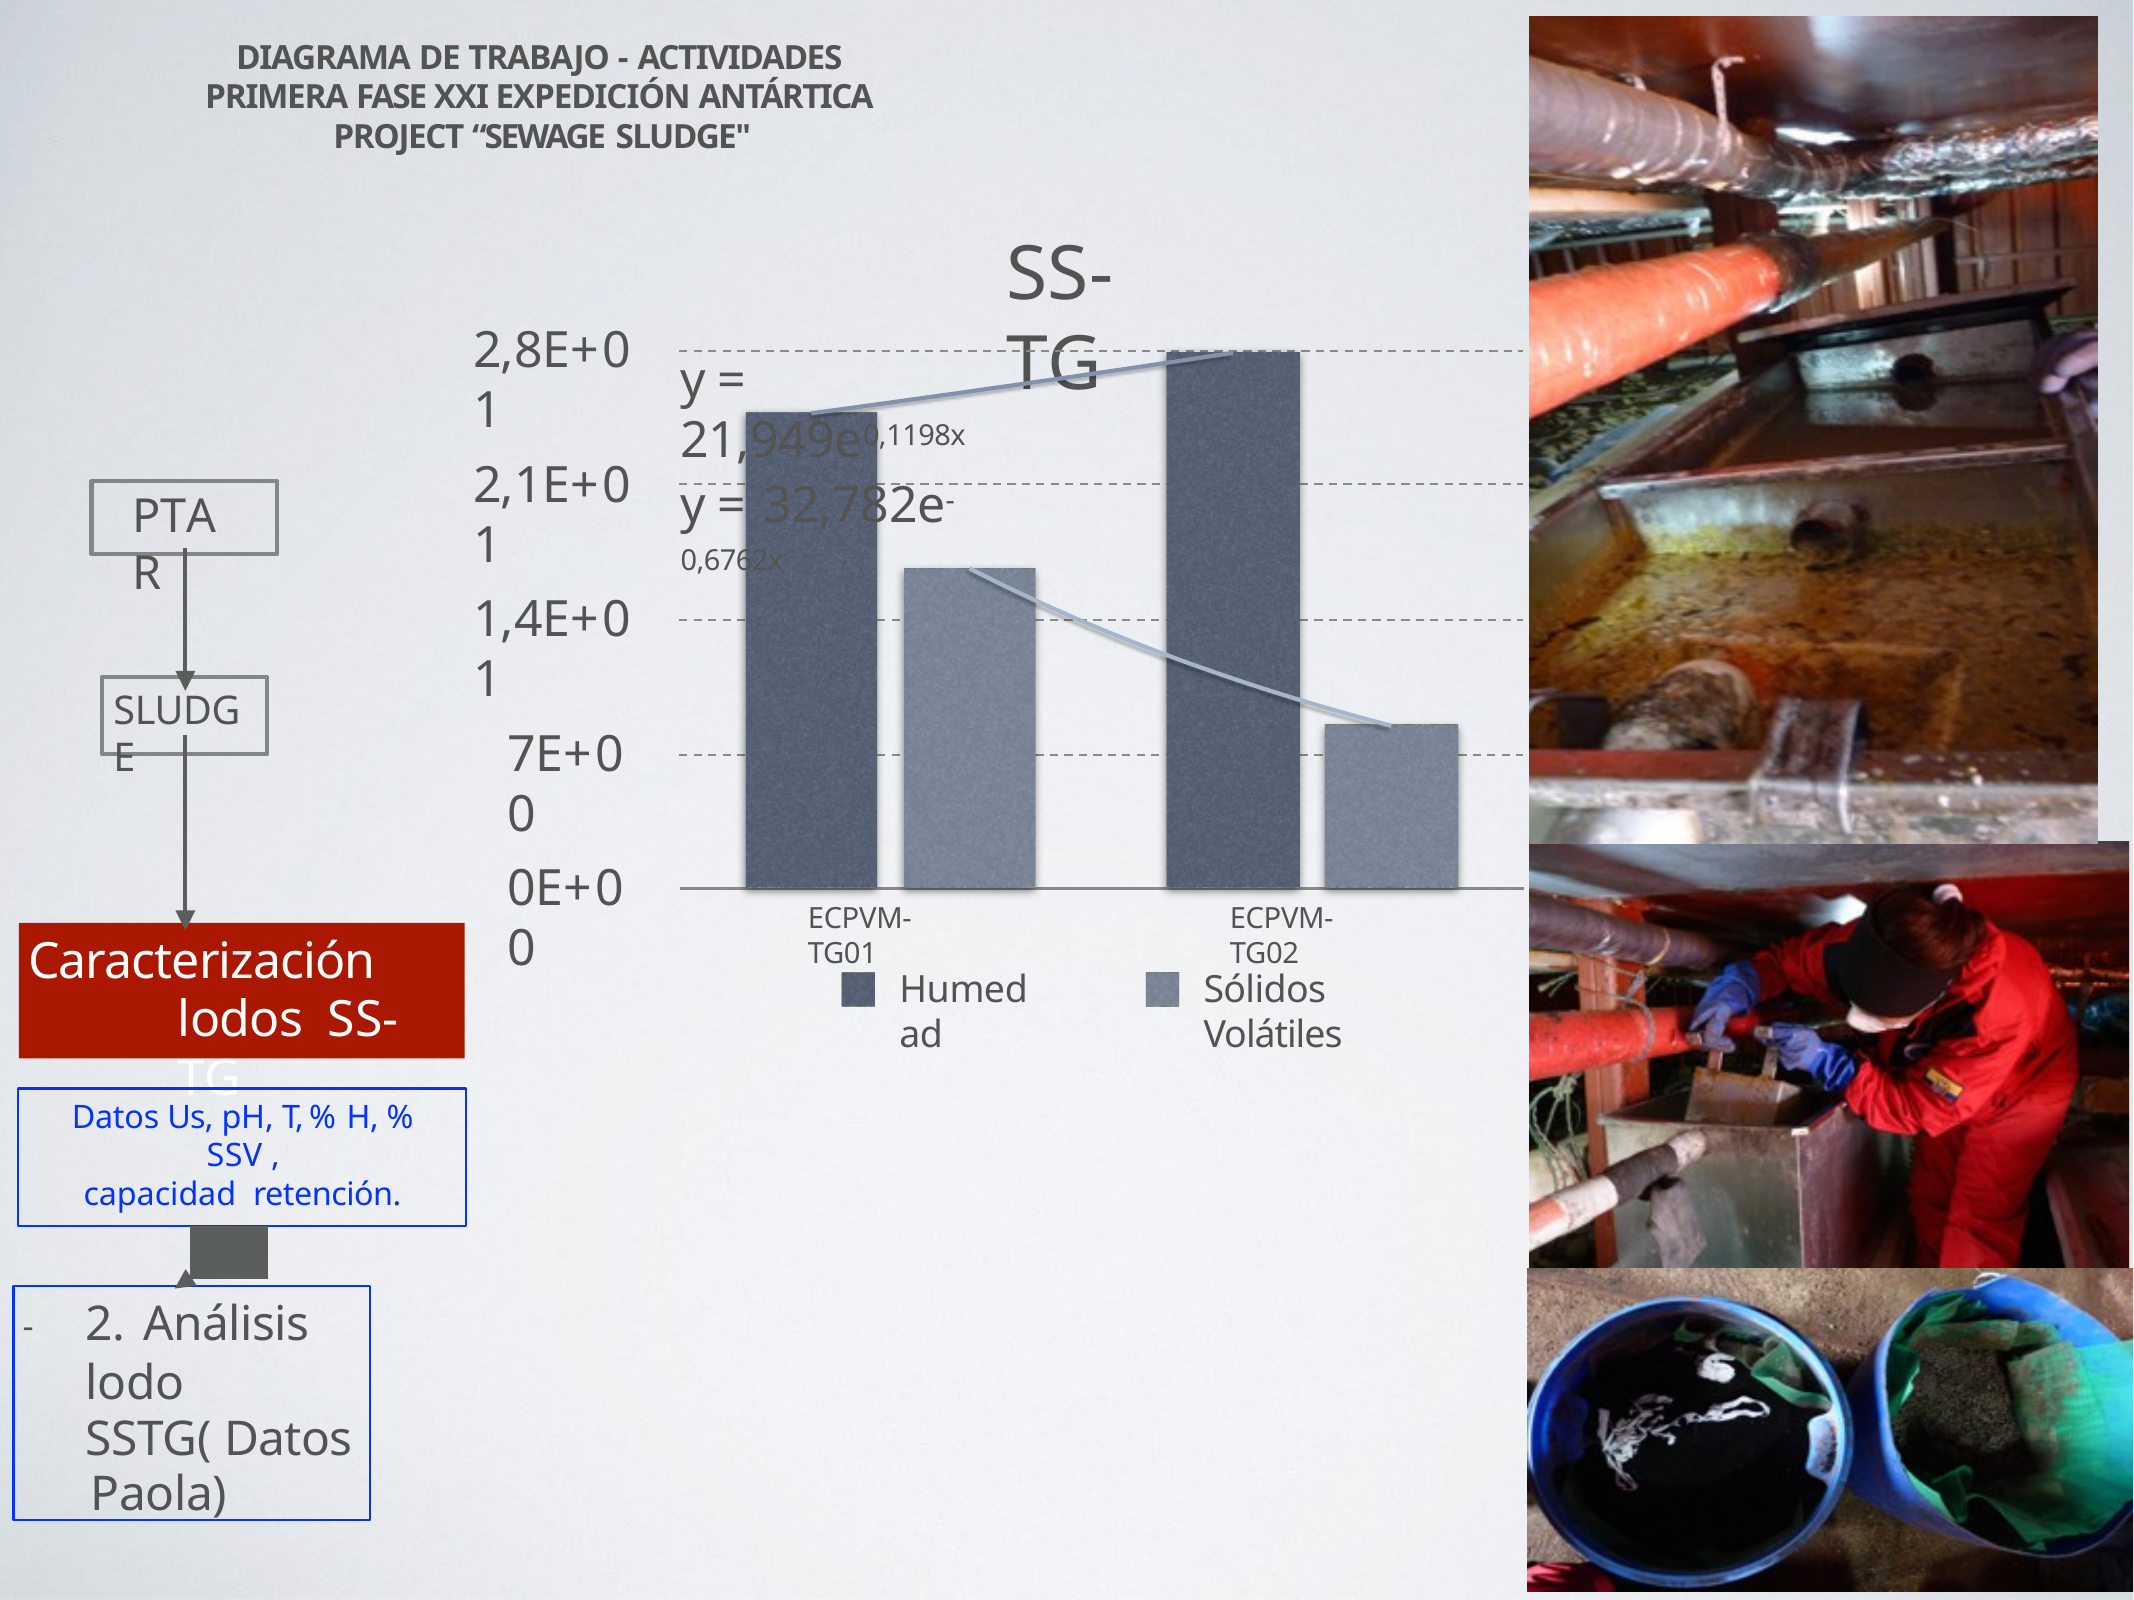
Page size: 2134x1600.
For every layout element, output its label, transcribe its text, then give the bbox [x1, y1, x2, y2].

text_box [745, 468, 878, 472]
text_box [1527, 1268, 2134, 1592]
text_box [841, 972, 875, 1007]
text_box [1324, 724, 1459, 888]
text_box [1019, 593, 1392, 726]
text_box [175, 670, 196, 691]
text_box [187, 922, 465, 1059]
text_box y = 21,949e0,1198x [678, 347, 1028, 468]
text_box DIAGRAMA DE TRABAJO - ACTIVIDADES PRIMERA FASE XXI EXPEDICIÓN ANTÁRTICA PROJECT “SEWAGE SLUDGE" [171, 36, 912, 155]
text_box Humedad [897, 964, 1049, 1055]
text_box [904, 593, 1036, 888]
text_box ECPVM-TG02 [1227, 900, 1397, 964]
text_box [1529, 841, 2130, 1268]
text_box [1145, 972, 1180, 1007]
text_box [91, 481, 278, 555]
text_box PTAR [129, 485, 240, 599]
text_box [190, 677, 267, 755]
text_box [962, 566, 1394, 736]
text_box [745, 593, 878, 888]
text_box [1529, 16, 2098, 844]
text_box 1,4E+01 [471, 586, 642, 707]
text_box [1166, 352, 1300, 566]
text_box Datos Us, pH, T, % H, % SSV , capacidad retención. [48, 1097, 438, 1212]
text_box [1166, 736, 1300, 888]
text_box [102, 677, 181, 755]
text_box ECPVM-TG01 [805, 900, 976, 970]
text_box [17, 1088, 466, 1226]
text_box [174, 1269, 197, 1289]
text_box 0E+00 [505, 855, 642, 976]
text_box - 2. Análisis lodo SSTG( Datos Paola) [13, 1286, 370, 1520]
text_box Sólidos Volátiles [1201, 964, 1436, 1055]
text_box Caracterización lodos SS-TG [26, 930, 458, 1088]
text_box [1028, 352, 1236, 423]
text_box [737, 347, 1467, 900]
text_box [175, 910, 196, 931]
picture [0, 0, 2134, 1600]
text_box [18, 922, 184, 1059]
text_box 7E+00 [505, 721, 642, 842]
text_box 2,8E+01 [471, 317, 642, 438]
title SS-TG [1003, 224, 1199, 347]
text_box SLUDGE [111, 684, 258, 780]
text_box 2,1E+01 [471, 452, 642, 573]
text_box y = 32,782e-0,6762x [678, 472, 1038, 593]
